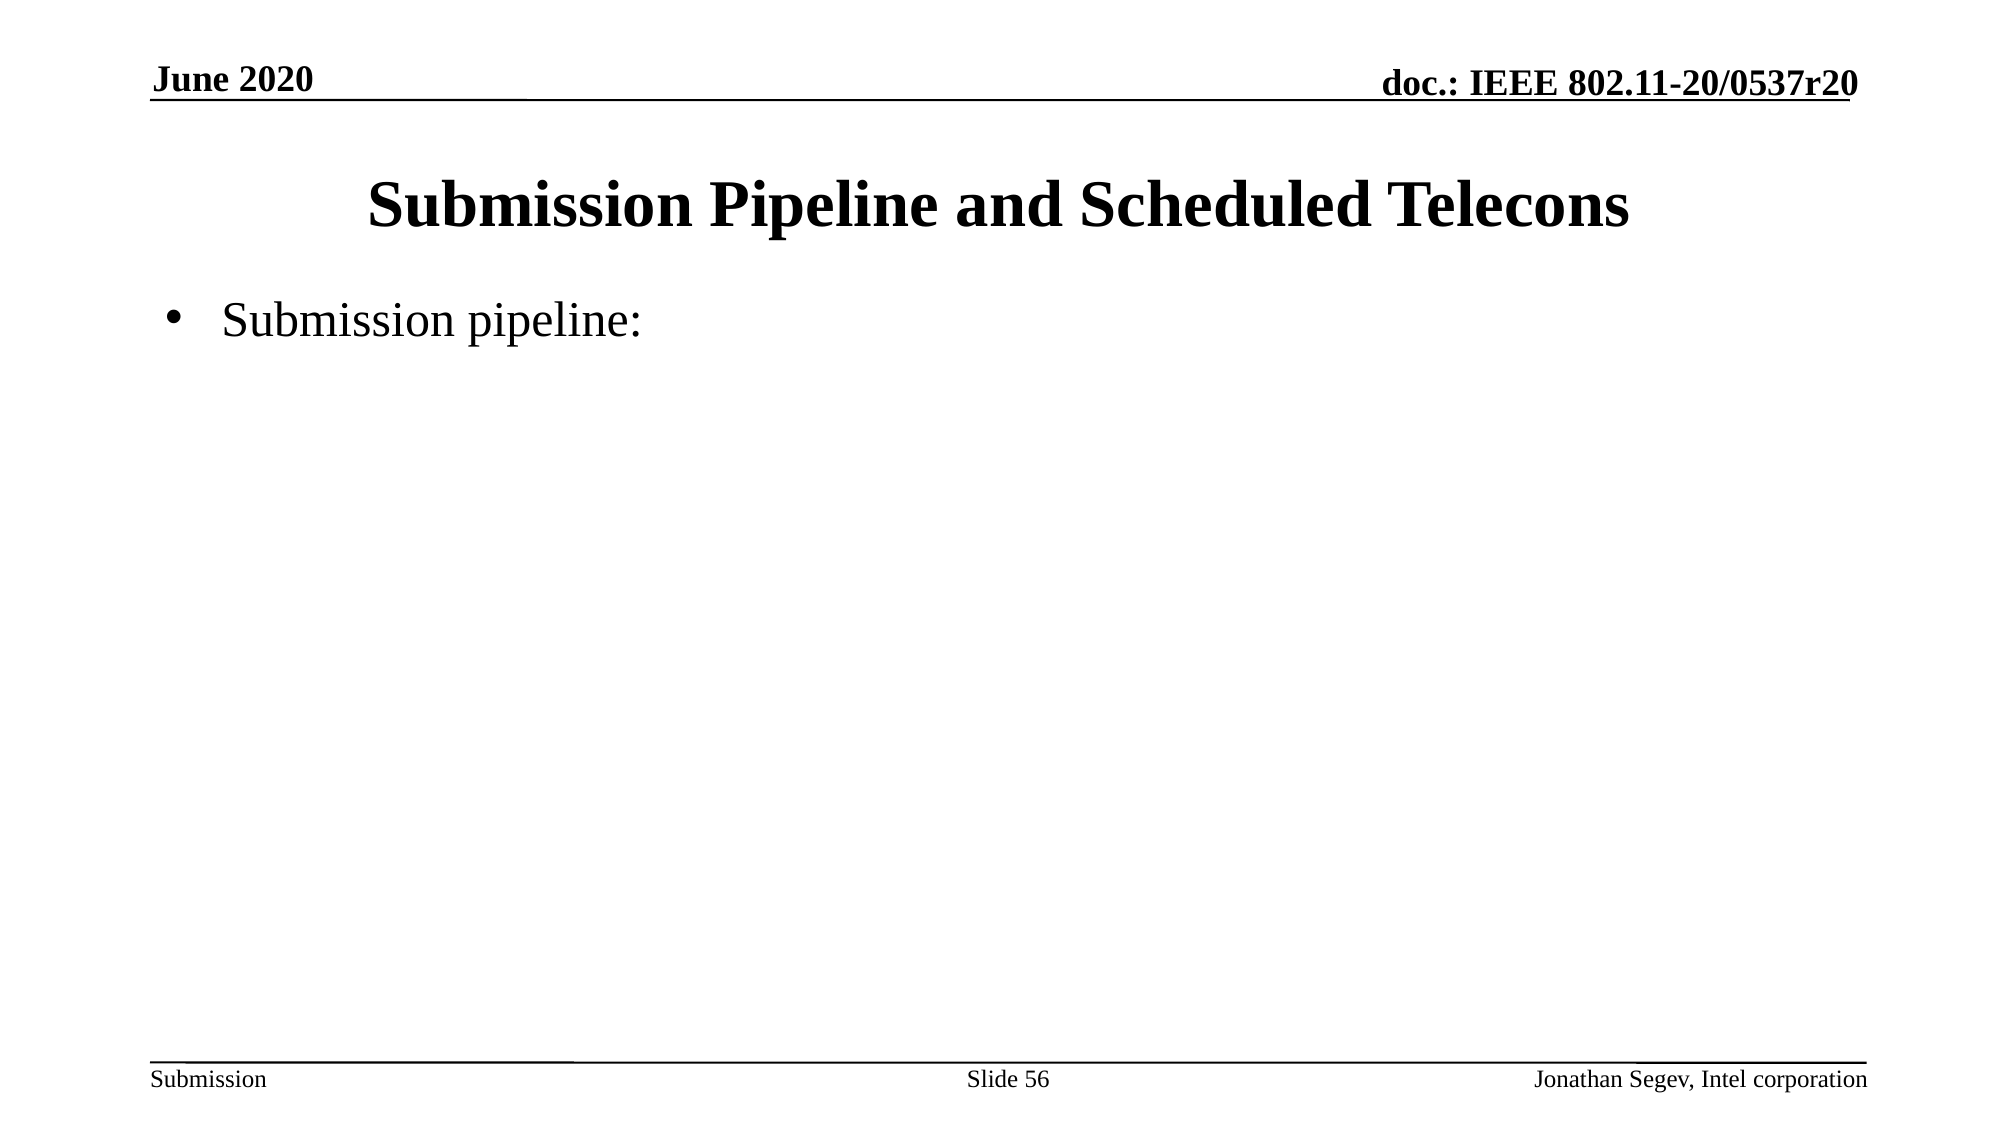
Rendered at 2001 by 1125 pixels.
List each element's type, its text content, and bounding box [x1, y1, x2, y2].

slide_number Slide 56 [950, 1061, 1067, 1123]
footer Jonathan Segev, Intel corporation [1171, 1061, 1869, 1093]
list Submission pipeline: [149, 278, 1850, 670]
title Submission Pipeline and Scheduled Telecons [149, 112, 1850, 278]
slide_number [152, 54, 563, 100]
